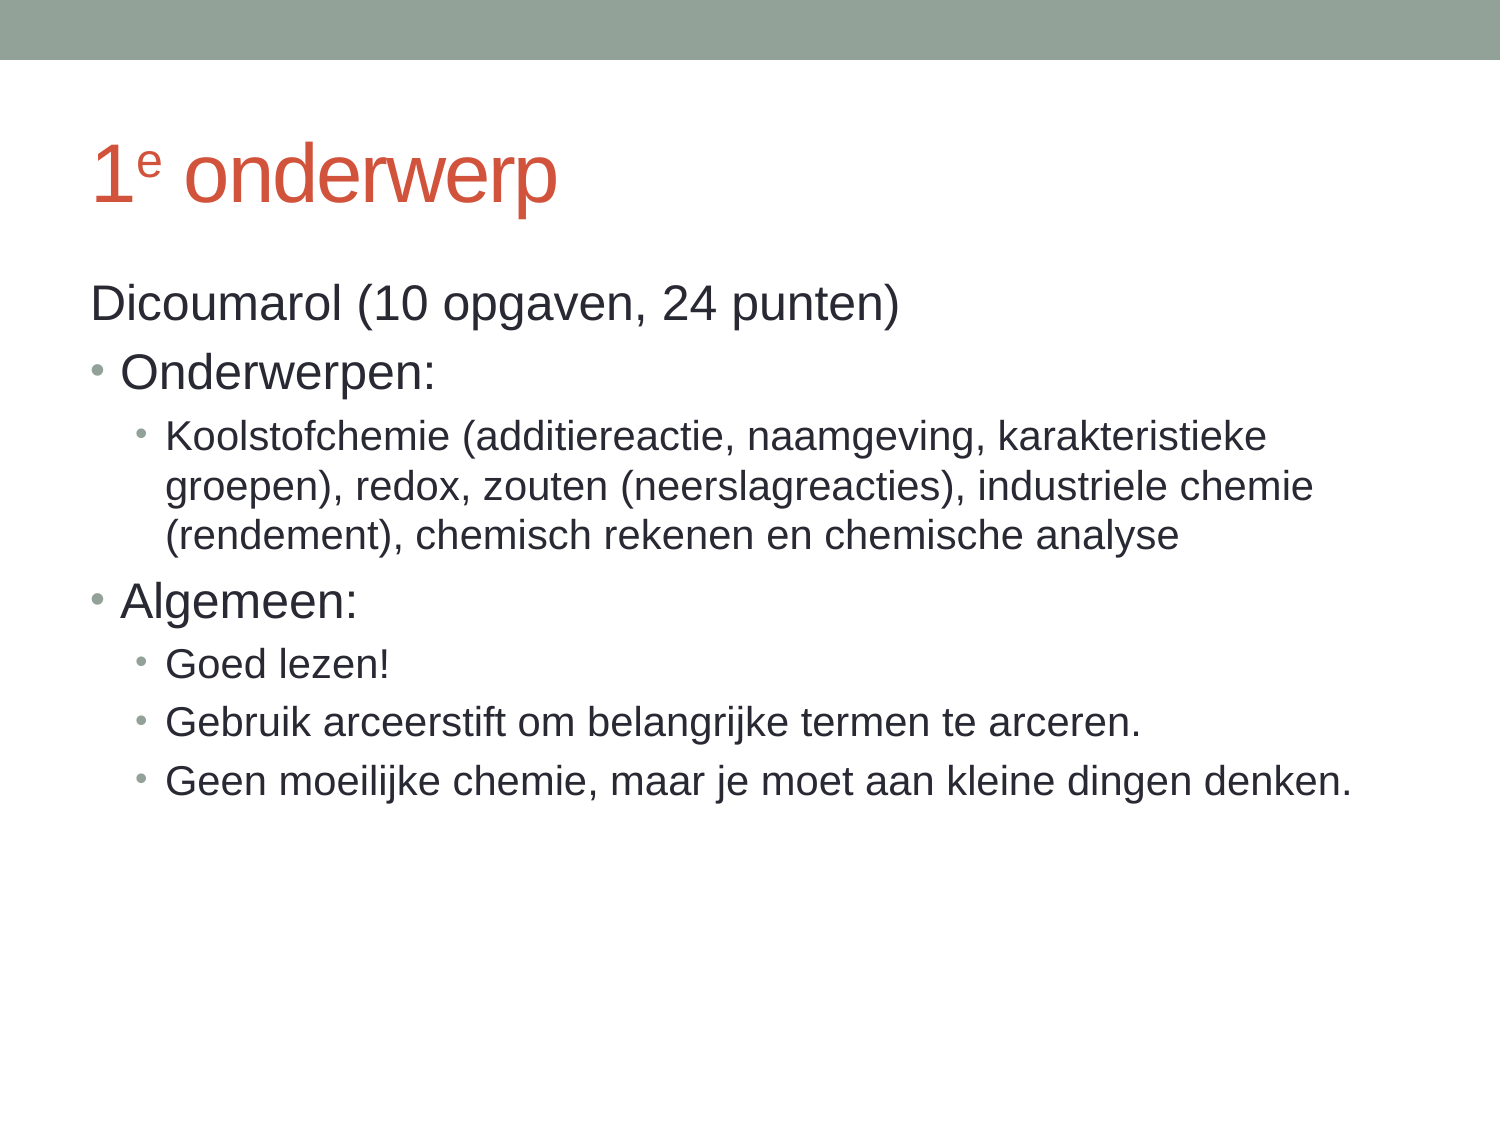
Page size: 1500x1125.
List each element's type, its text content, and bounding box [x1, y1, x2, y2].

title 1e onderwerp [75, 87, 1425, 250]
list Dicoumarol (10 opgaven, 24 punten) Onderwerpen: Koolstofchemie (additiereactie, naamgeving, karakteristieke groepen), redox, zouten (neerslagreacties), industriele chemie (rendement), chemisch rekenen en chemische analyse Algemeen: Goed lezen! Gebruik arceerstift om belangrijke termen te arceren. Geen moeilijke chemie, maar je moet aan kleine dingen denken. [75, 262, 1425, 1063]
